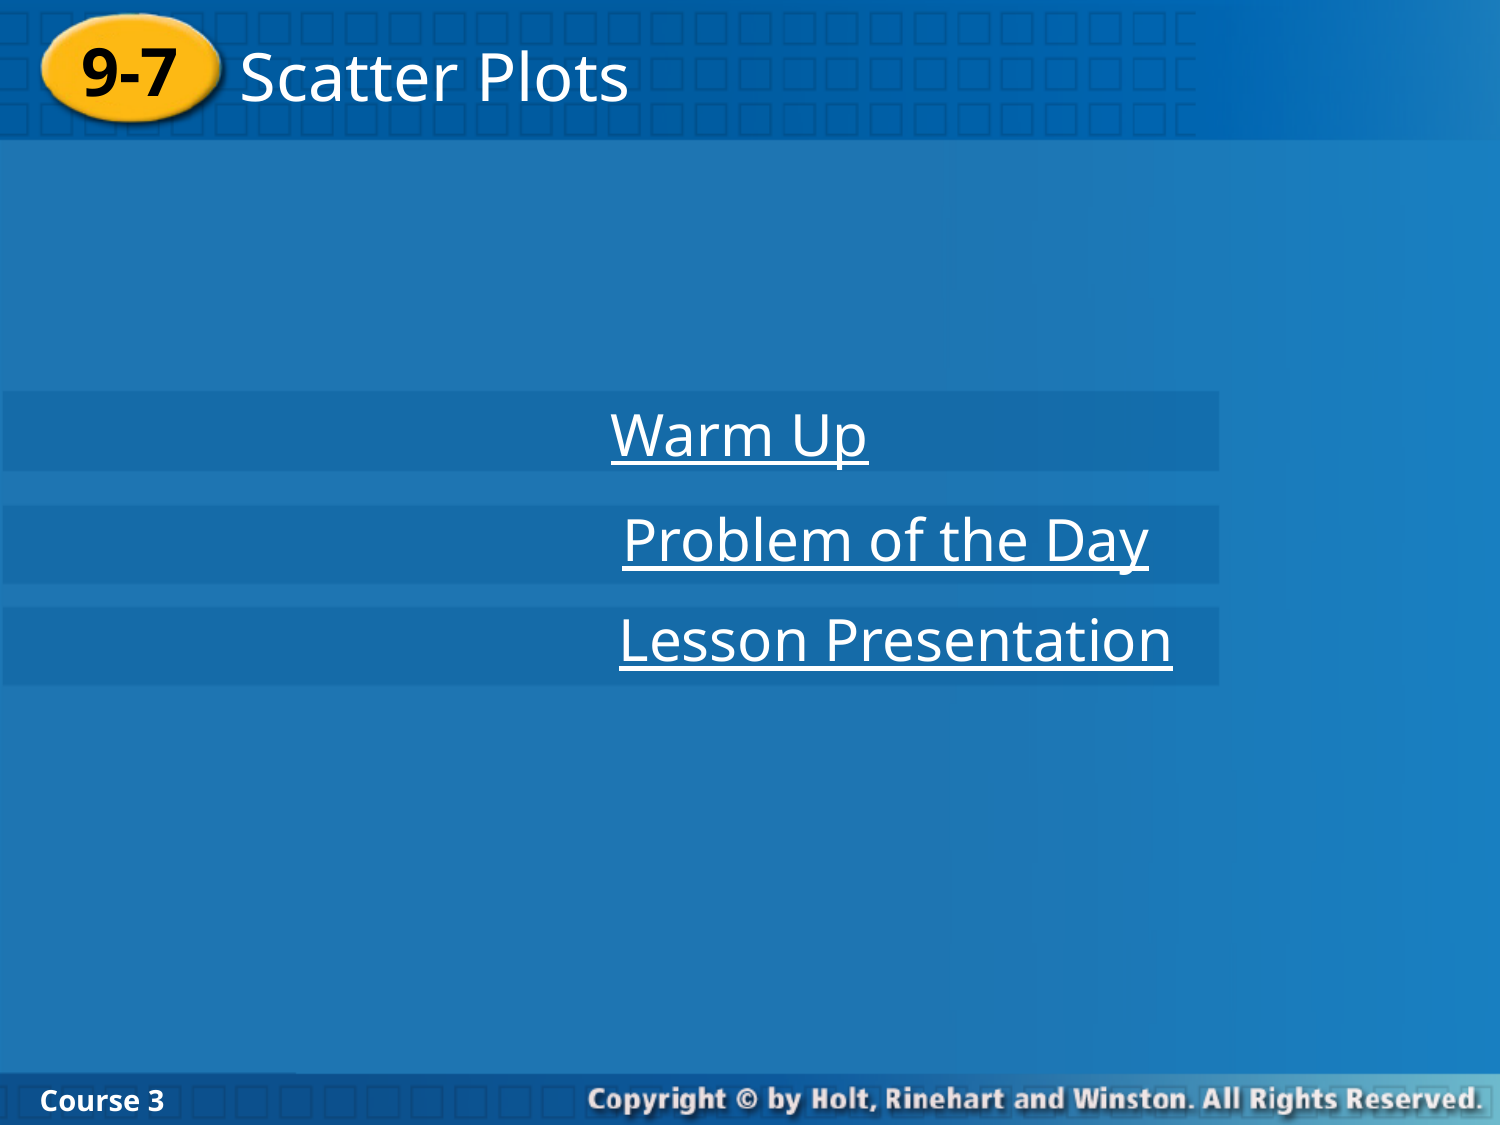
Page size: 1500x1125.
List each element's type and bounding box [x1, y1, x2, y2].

text_box [0, 0, 1500, 1125]
